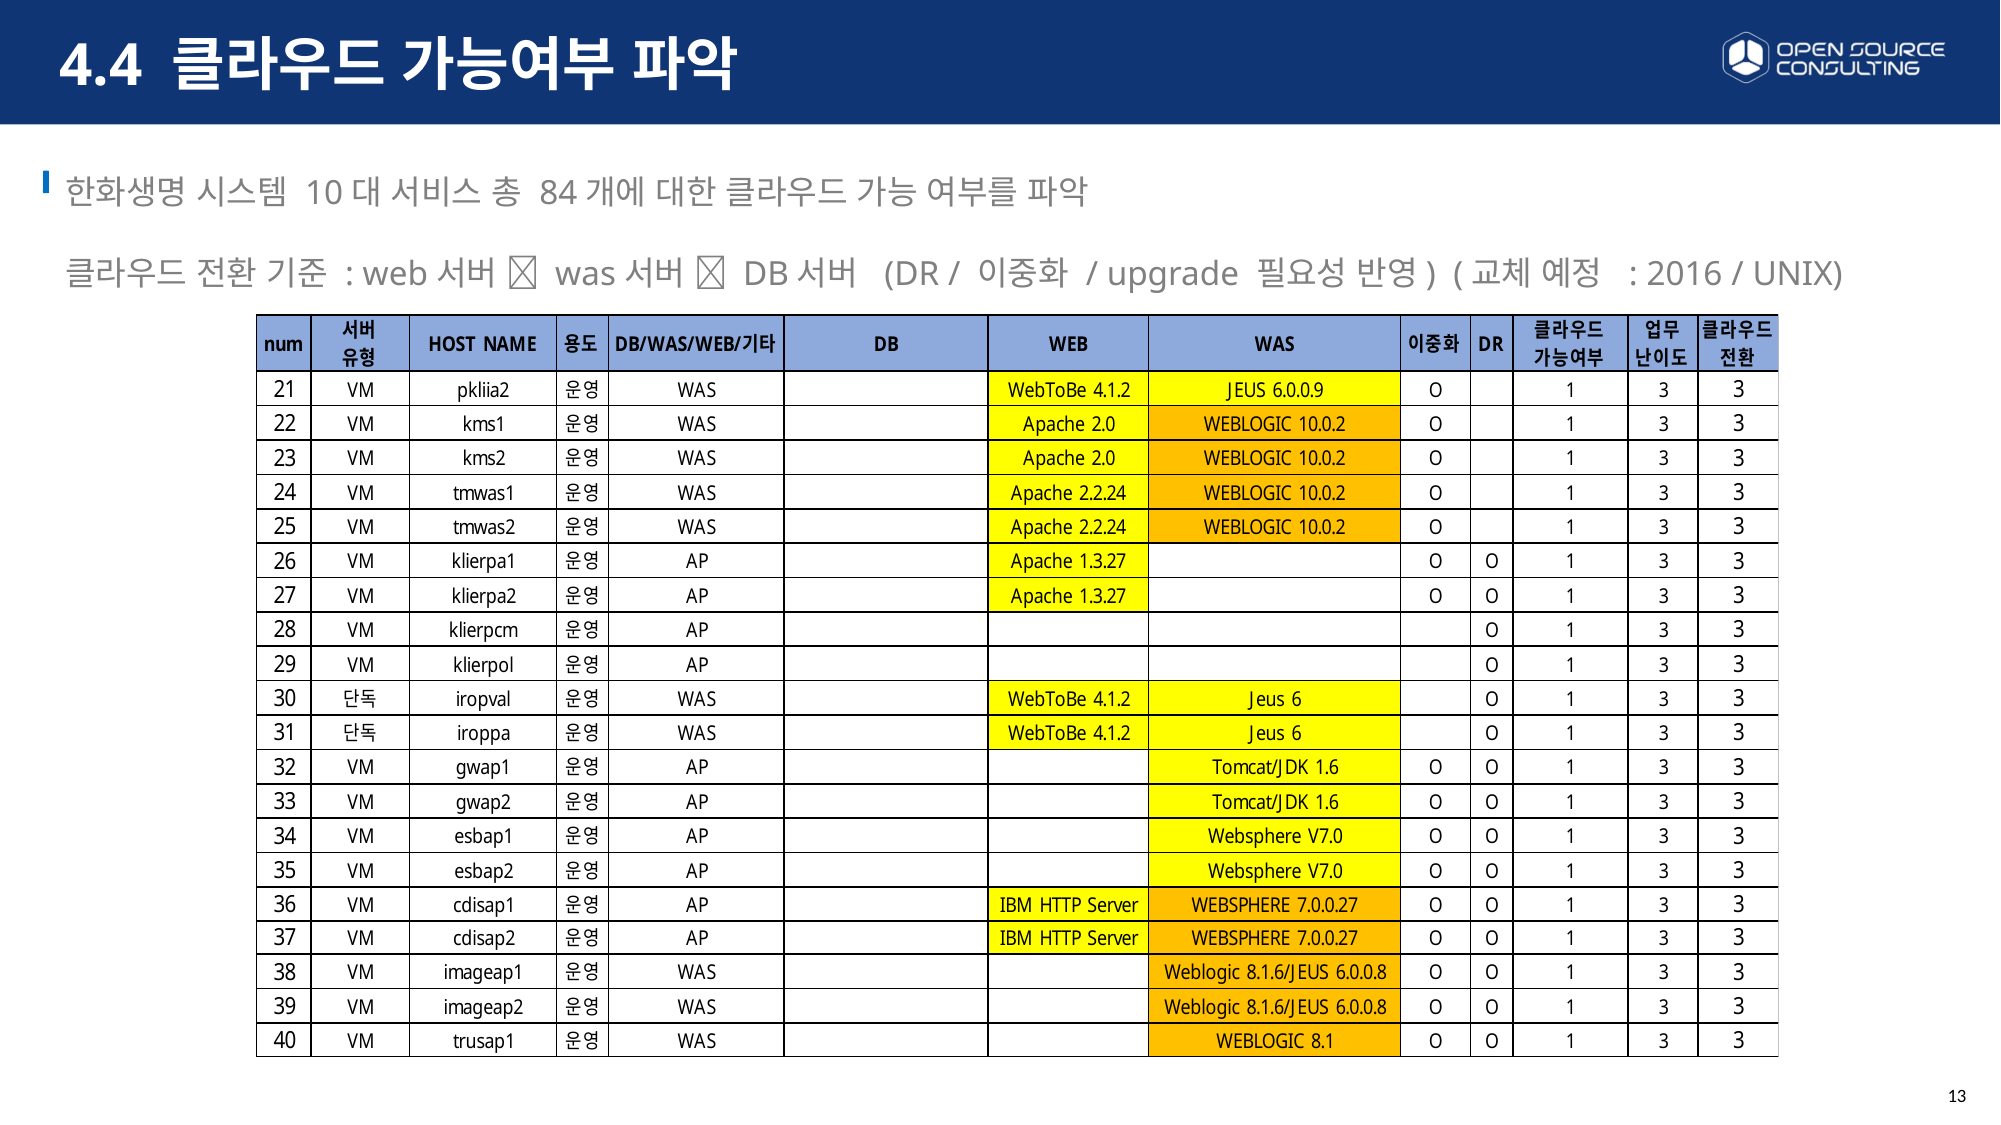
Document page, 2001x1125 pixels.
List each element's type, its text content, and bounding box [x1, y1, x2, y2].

picture [255, 314, 1780, 1059]
list 한화생명 시스템 10대 서비스 총 84개에 대한 클라우드 가능 여부를 파악 클라우드 전환 기준 : web서버  was서버  DB서버 (DR / 이중화 / upgrade 필요성 반영) (교체 예정 : 2016 / UNIX) [50, 144, 2000, 843]
picture [1707, 18, 1957, 97]
title 4.4 클라우드 가능여부 파악 [44, 0, 1570, 125]
